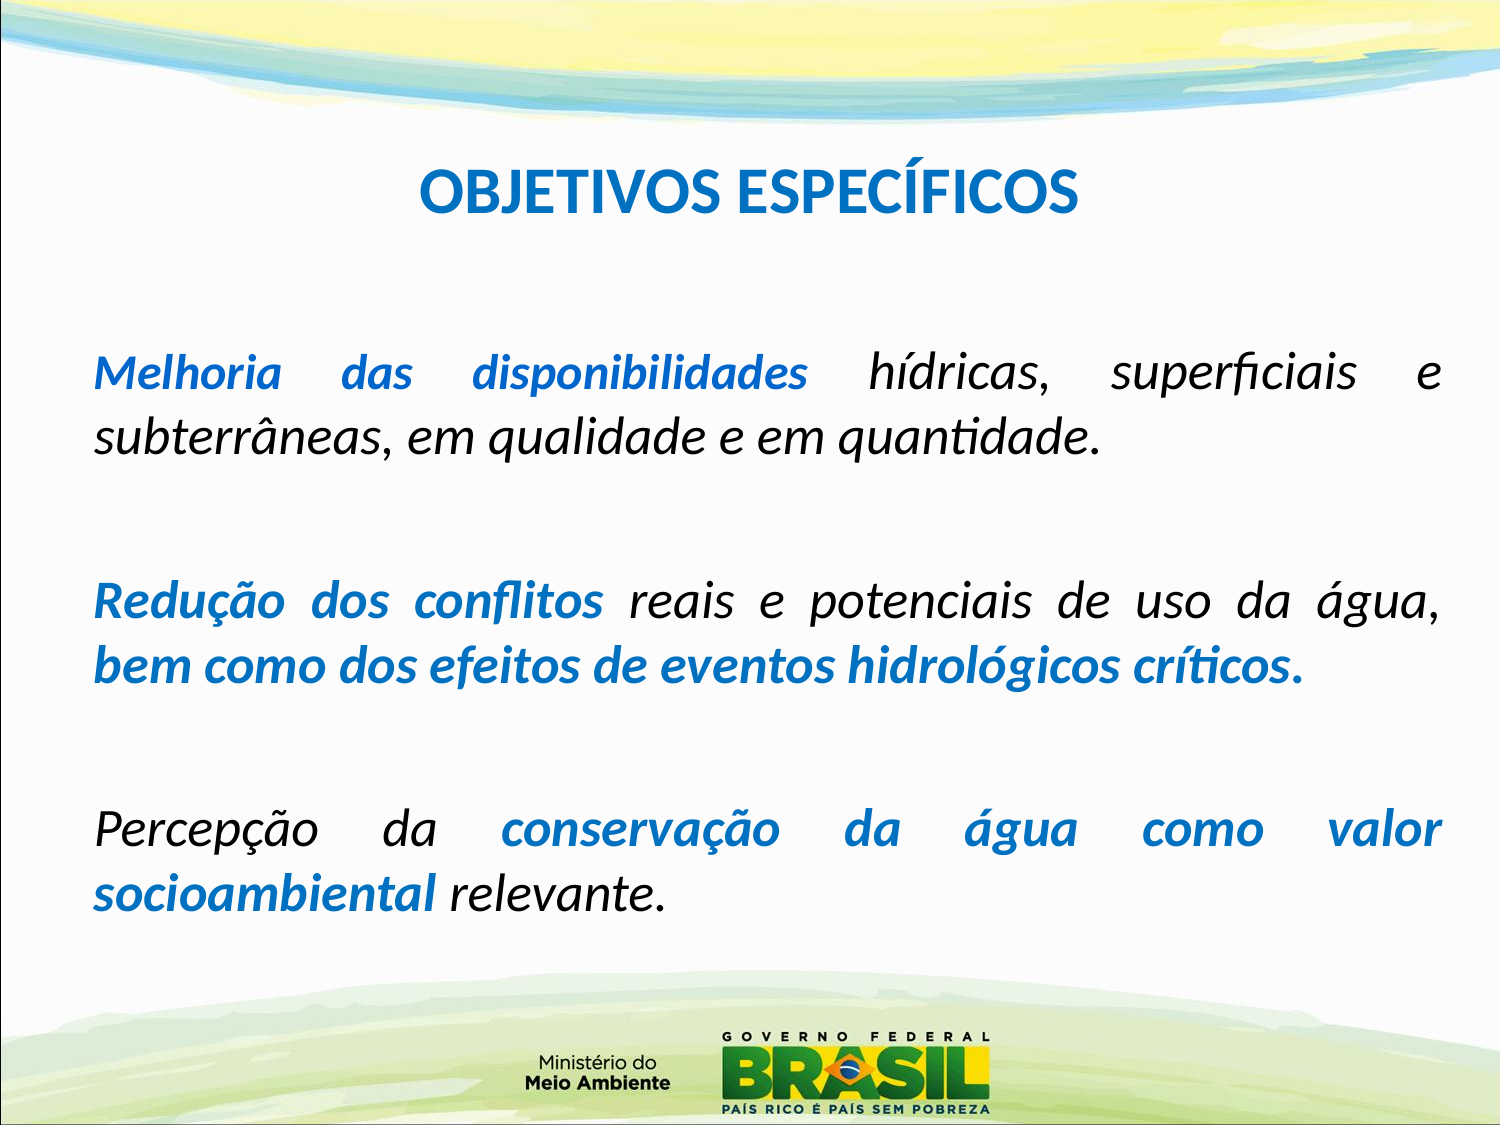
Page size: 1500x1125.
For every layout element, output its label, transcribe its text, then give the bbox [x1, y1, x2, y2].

picture [0, 0, 1500, 1125]
text_box Melhoria das disponibilidades hídricas, superficiais e subterrâneas, em qualidade e em quantidade. Redução dos conflitos reais e potenciais de uso da água, bem como dos efeitos de eventos hidrológicos críticos. Percepção da conservação da água como valor socioambiental relevante. [93, 257, 1444, 1000]
text_box OBJETIVOS ESPECÍFICOS [74, 118, 1425, 257]
